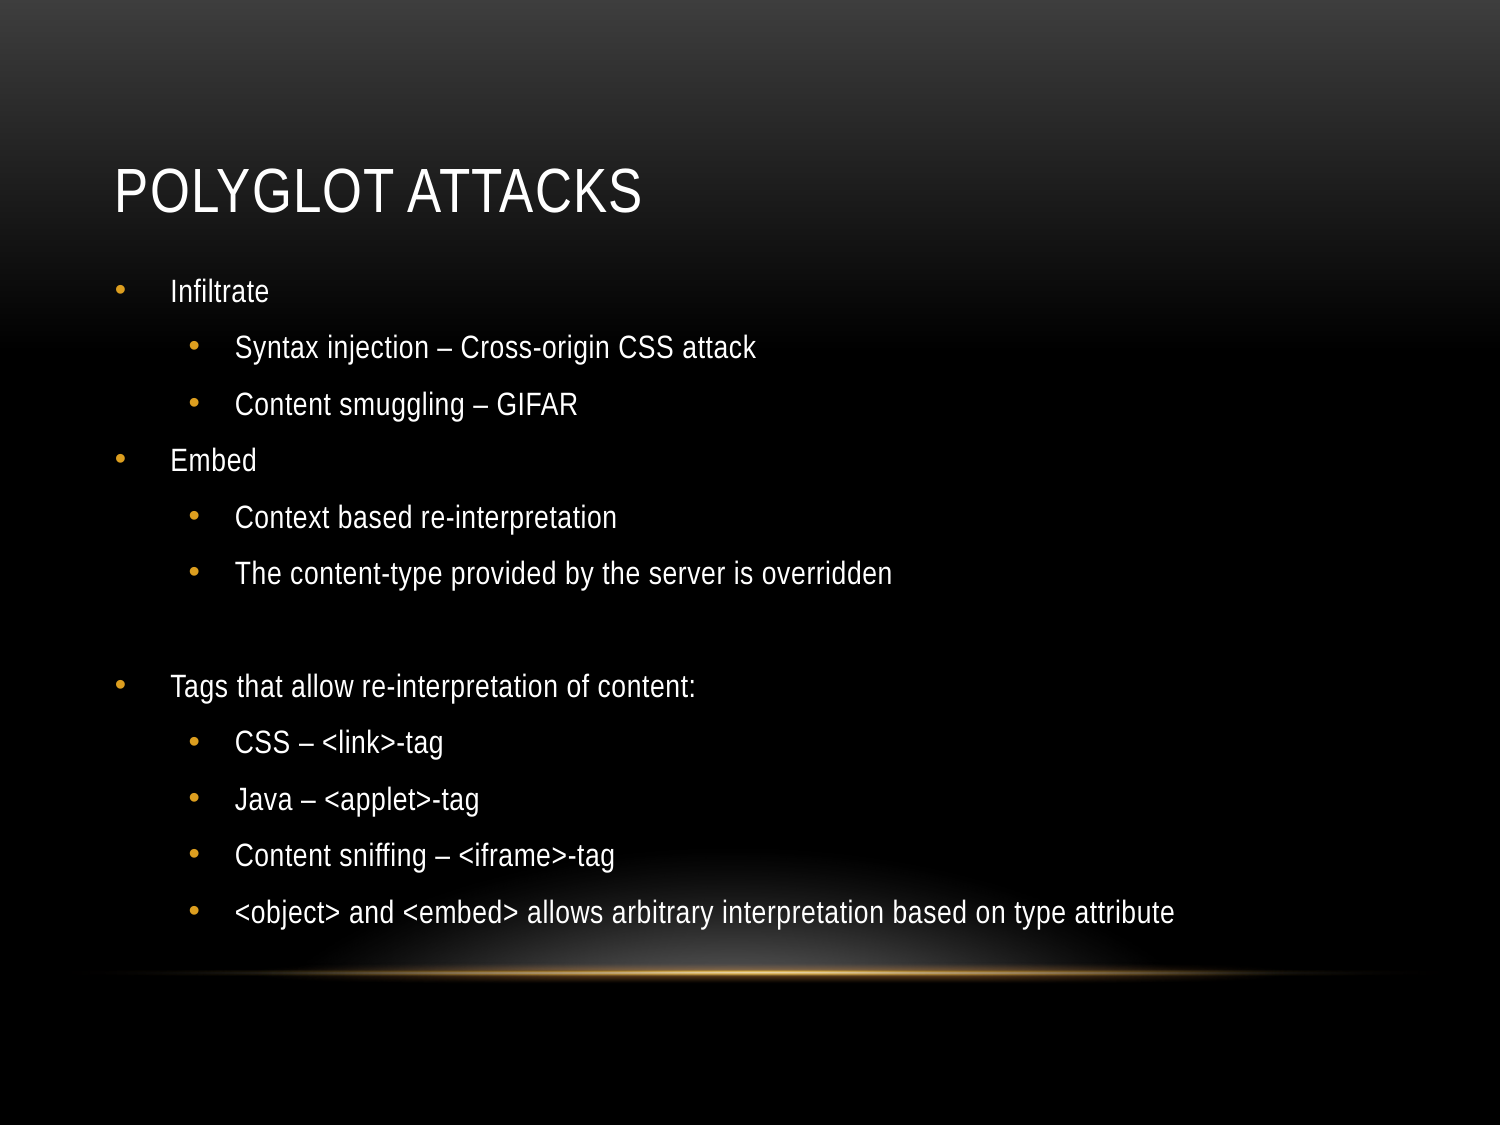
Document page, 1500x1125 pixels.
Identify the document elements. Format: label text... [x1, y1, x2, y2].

picture [0, 0, 1500, 1125]
title Polyglot attacks [99, 45, 1400, 233]
list Infiltrate Syntax injection – Cross-origin CSS attack Content smuggling – GIFAR Embed Context based re-interpretation The content-type provided by the server is overridden Tags that allow re-interpretation of content: CSS – <link>-tag Java – <applet>-tag Content sniffing – <iframe>-tag <object> and <embed> allows arbitrary interpretation based on type attribute [99, 262, 1400, 938]
